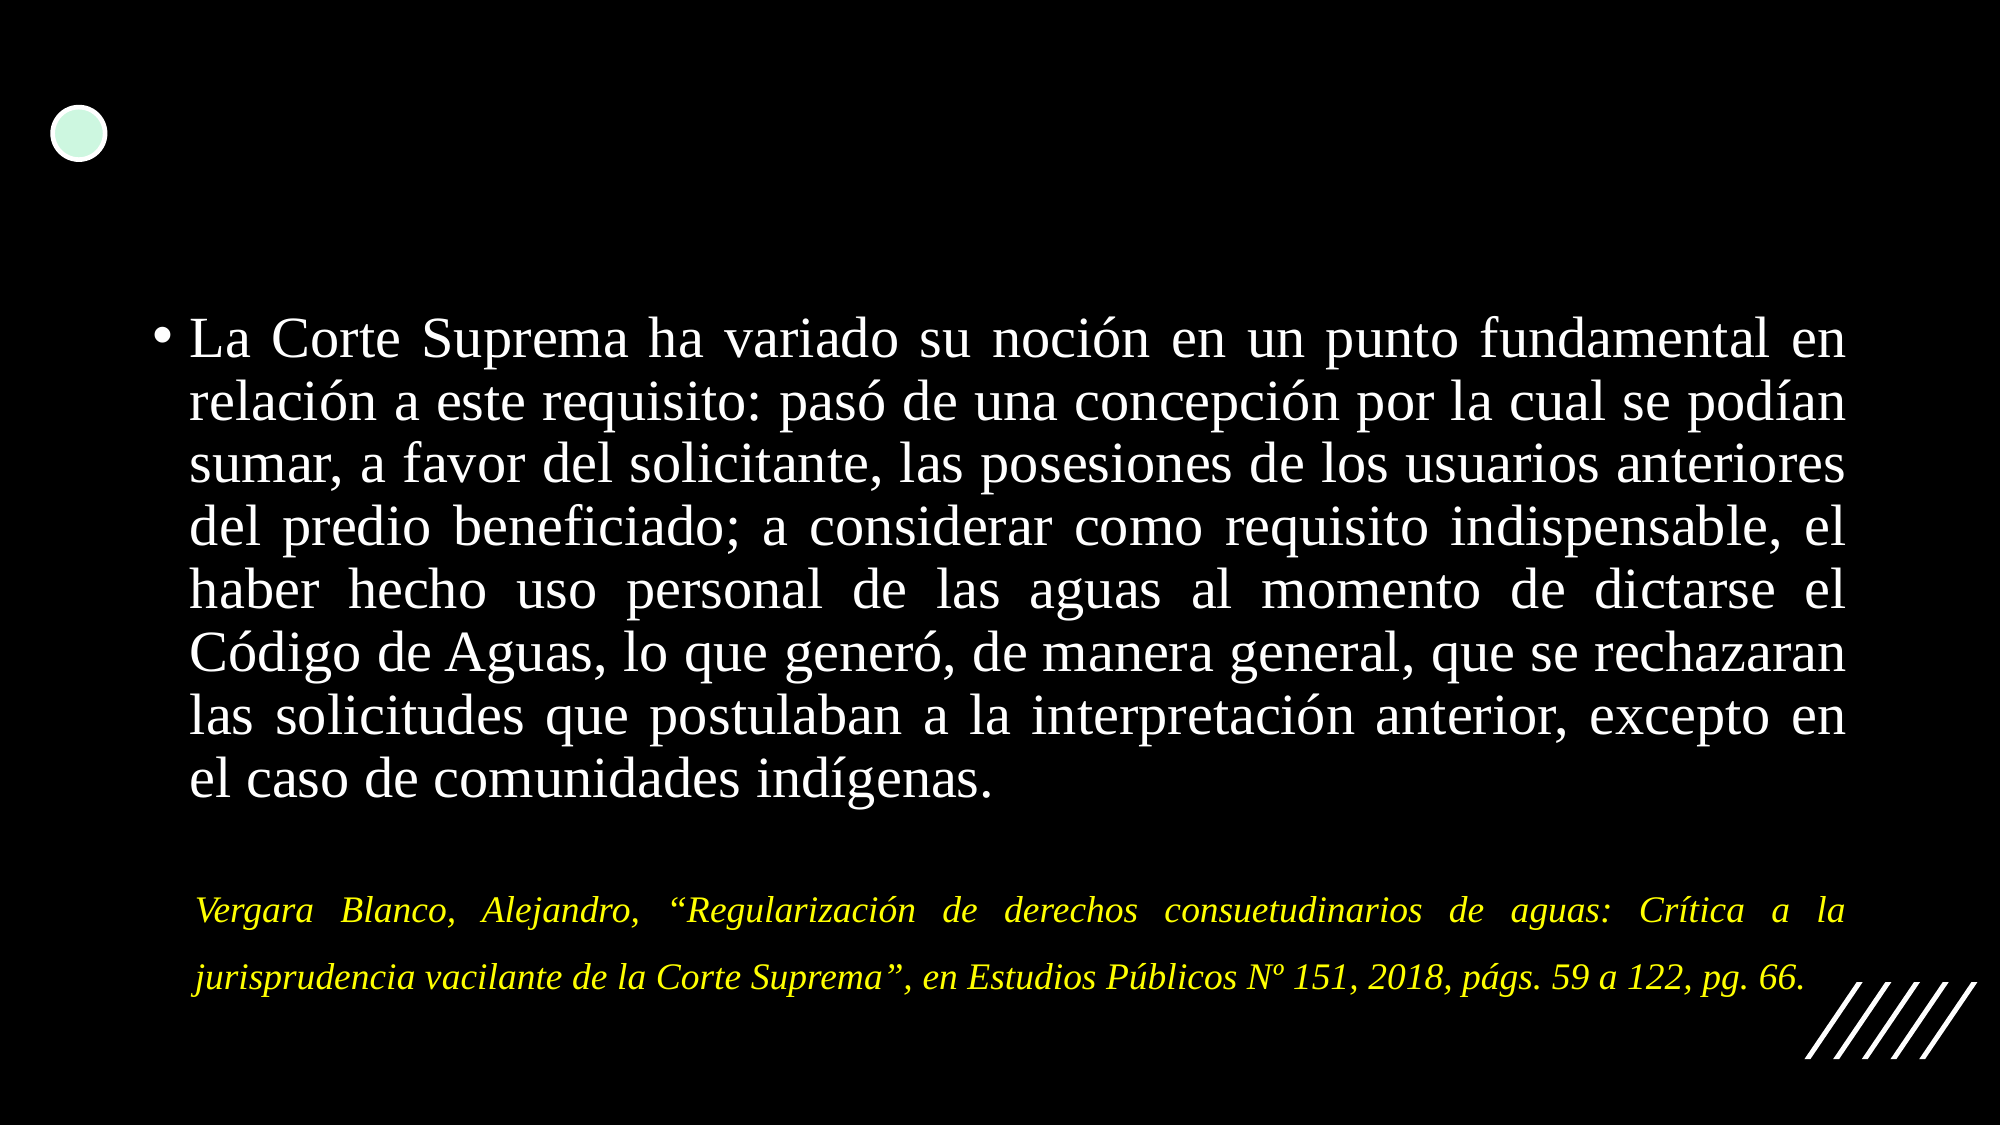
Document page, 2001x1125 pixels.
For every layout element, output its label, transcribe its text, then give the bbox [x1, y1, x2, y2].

list La Corte Suprema ha variado su noción en un punto fundamental en relación a este requisito: pasó de una concepción por la cual se podían sumar, a favor del solicitante, las posesiones de los usuarios anteriores del predio beneficiado; a considerar como requisito indispensable, el haber hecho uso personal de las aguas al momento de dictarse el Código de Aguas, lo que generó, de manera general, que se rechazaran las solicitudes que postulaban a la interpretación anterior, excepto en el caso de comunidades indígenas. [137, 299, 1863, 1014]
text_box Vergara Blanco, Alejandro, “Regularización de derechos consuetudinarios de aguas: Crítica a la jurisprudencia vacilante de la Corte Suprema”, en Estudios Públicos Nº 151, 2018, págs. 59 a 122, pg. 66. [179, 854, 1863, 1005]
